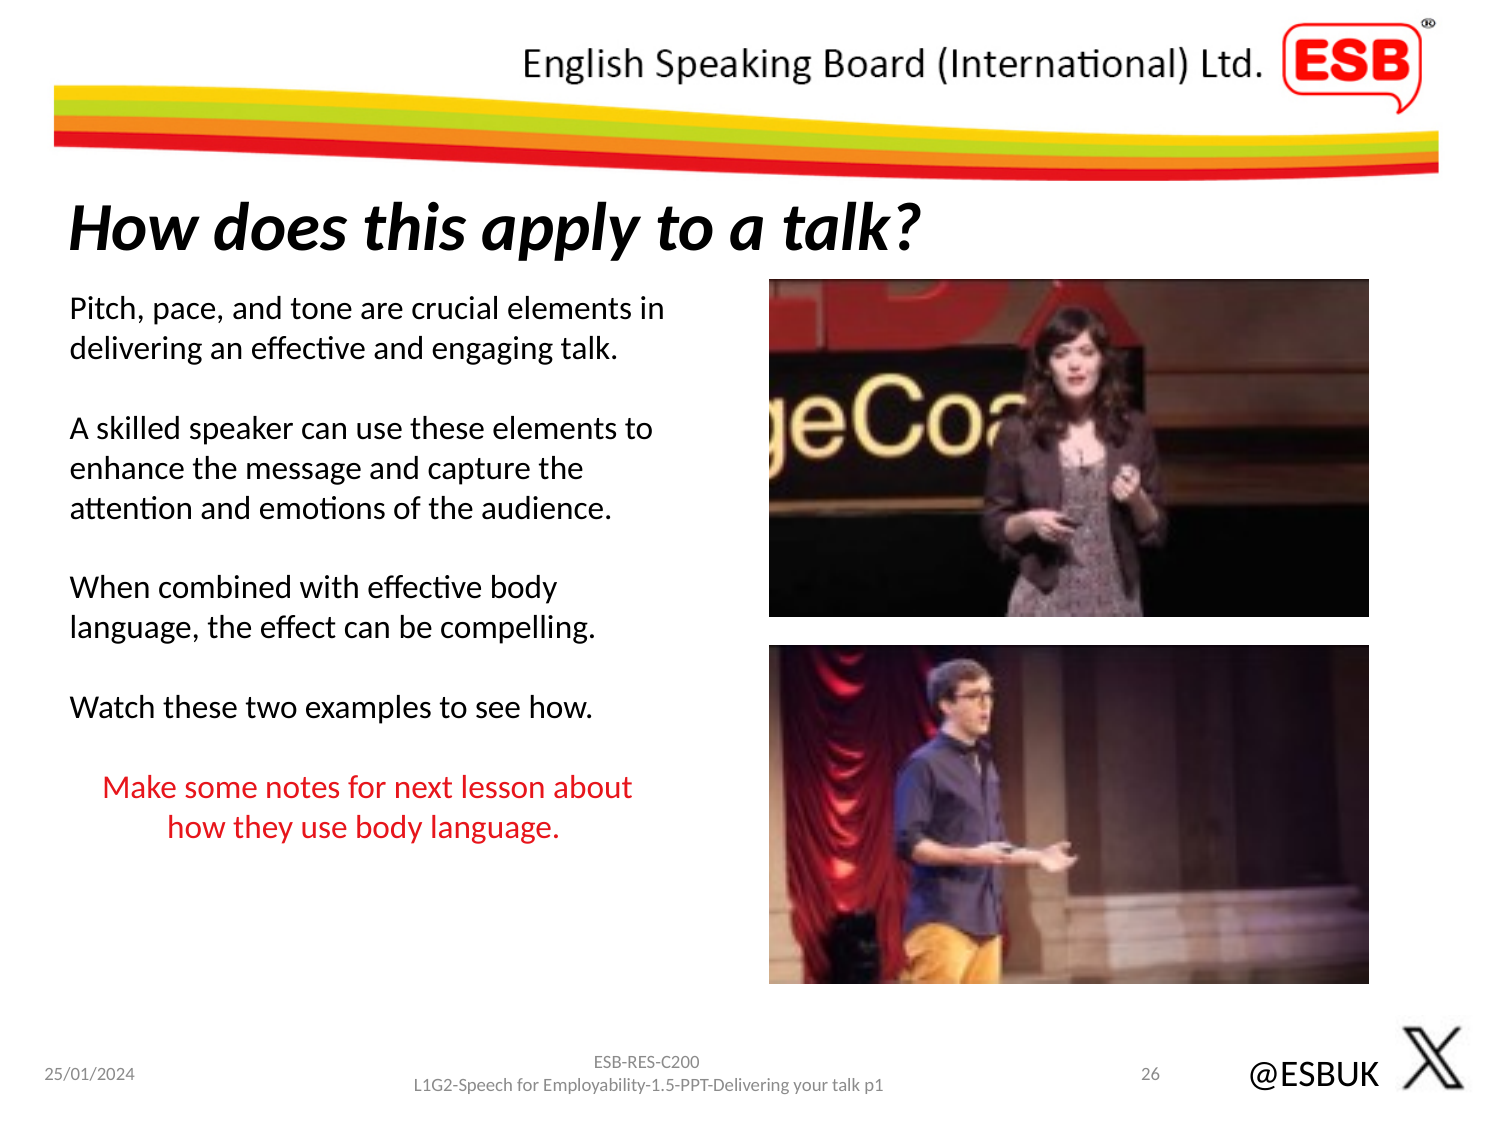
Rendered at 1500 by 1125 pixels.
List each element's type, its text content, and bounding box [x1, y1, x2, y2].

footer ESB-RES-C200 L1G2-Speech for Employability-1.5-PPT-Delivering your talk p1 [395, 1042, 902, 1103]
text_box Pitch, pace, and tone are crucial elements in delivering an effective and engaging talk. A skilled speaker can use these elements to enhance the message and capture the attention and emotions of the audience. When combined with effective body language, the effect can be compelling. Watch these two examples to see how. Make some notes for next lesson about how they use body language. [54, 278, 681, 853]
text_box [769, 278, 1369, 618]
picture [1395, 1015, 1476, 1102]
slide_number 26 [930, 1042, 1176, 1103]
picture [0, 0, 1500, 189]
title How does this apply to a talk? [53, 172, 1347, 285]
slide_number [29, 1042, 367, 1103]
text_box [769, 645, 1369, 985]
